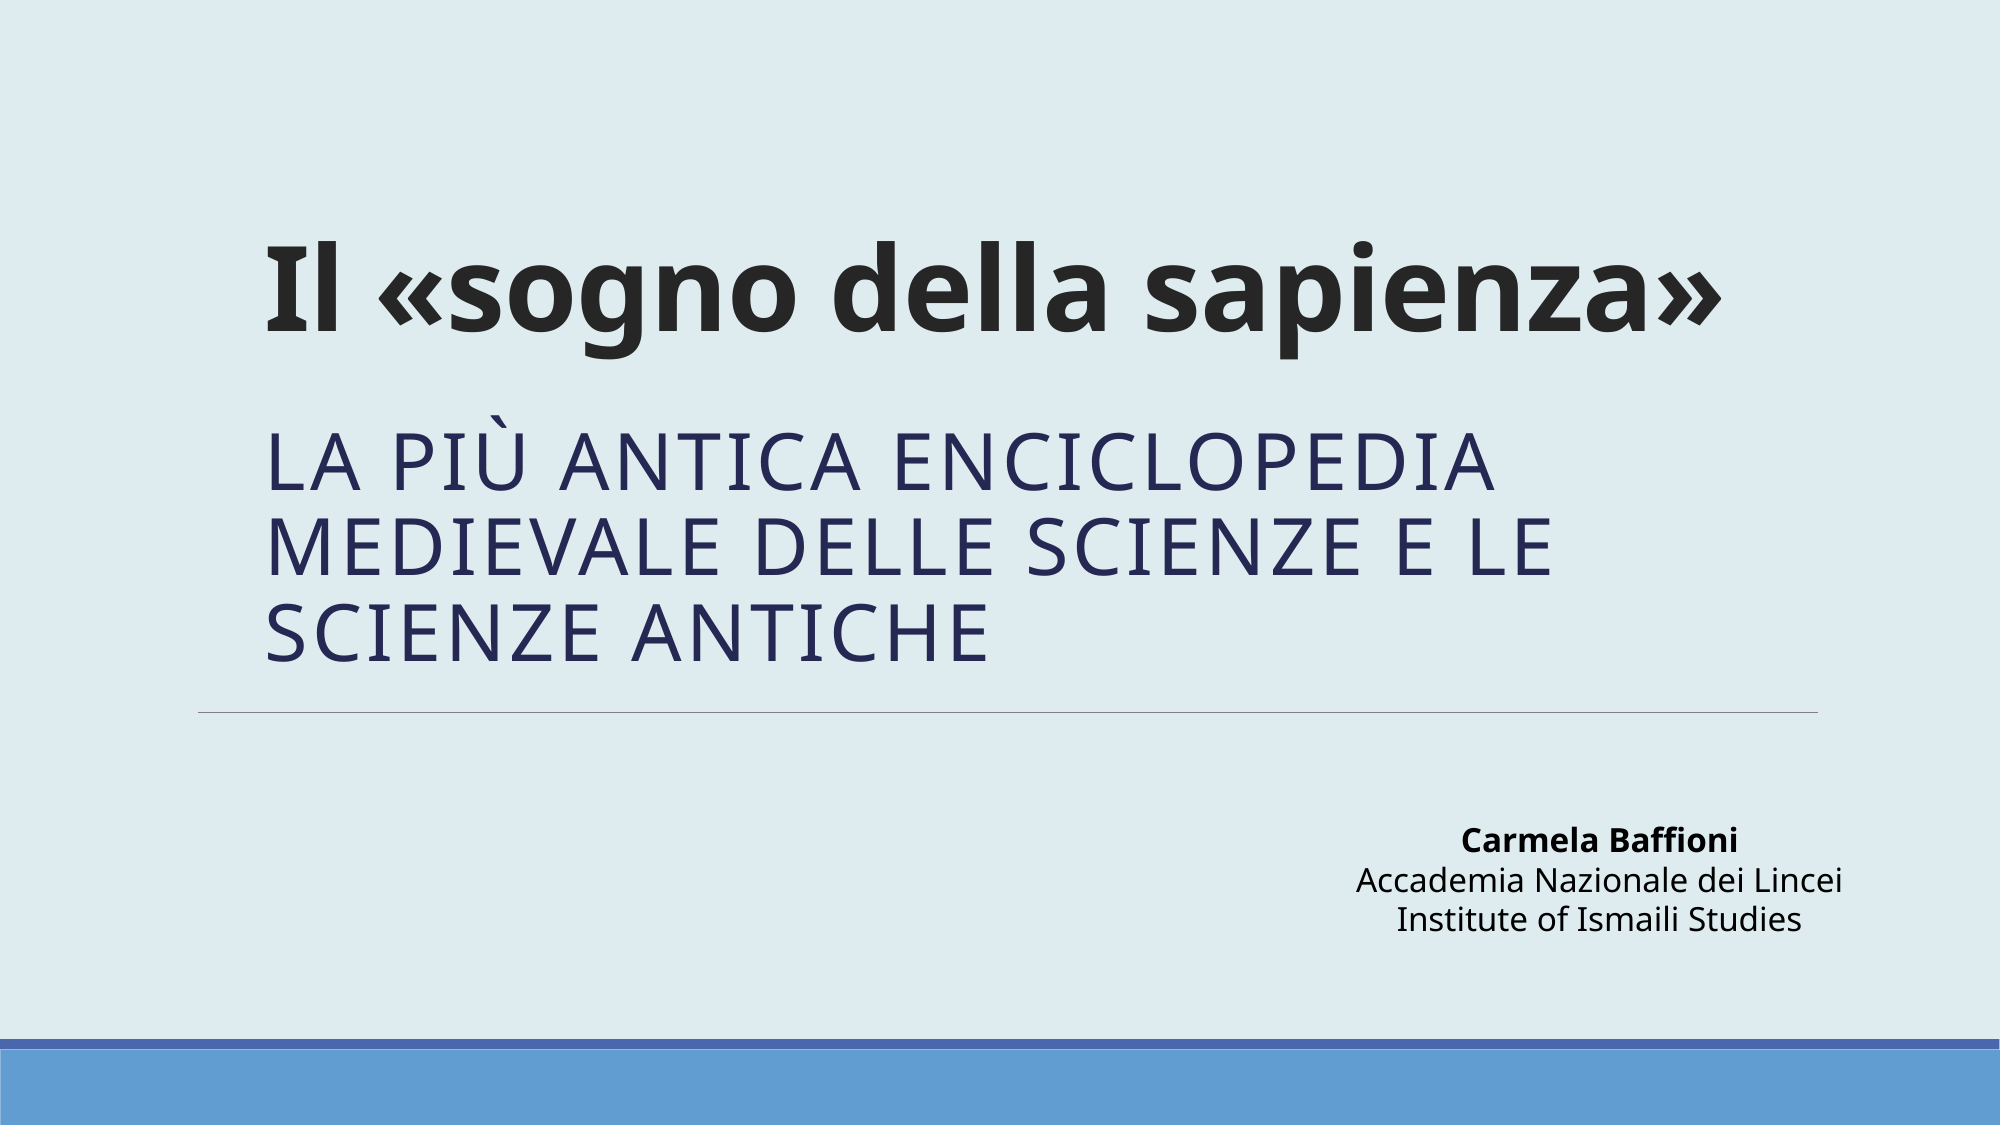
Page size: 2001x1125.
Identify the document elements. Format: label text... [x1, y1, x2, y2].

title Il «sogno della sapienza» [249, 194, 1750, 363]
subtitle La più antica enciclopedia medievale delle scienze e le scienze antiche [249, 414, 1750, 687]
text_box Carmela Baffioni Accademia Nazionale dei Lincei Institute of Ismaili Studies [1339, 811, 1861, 946]
